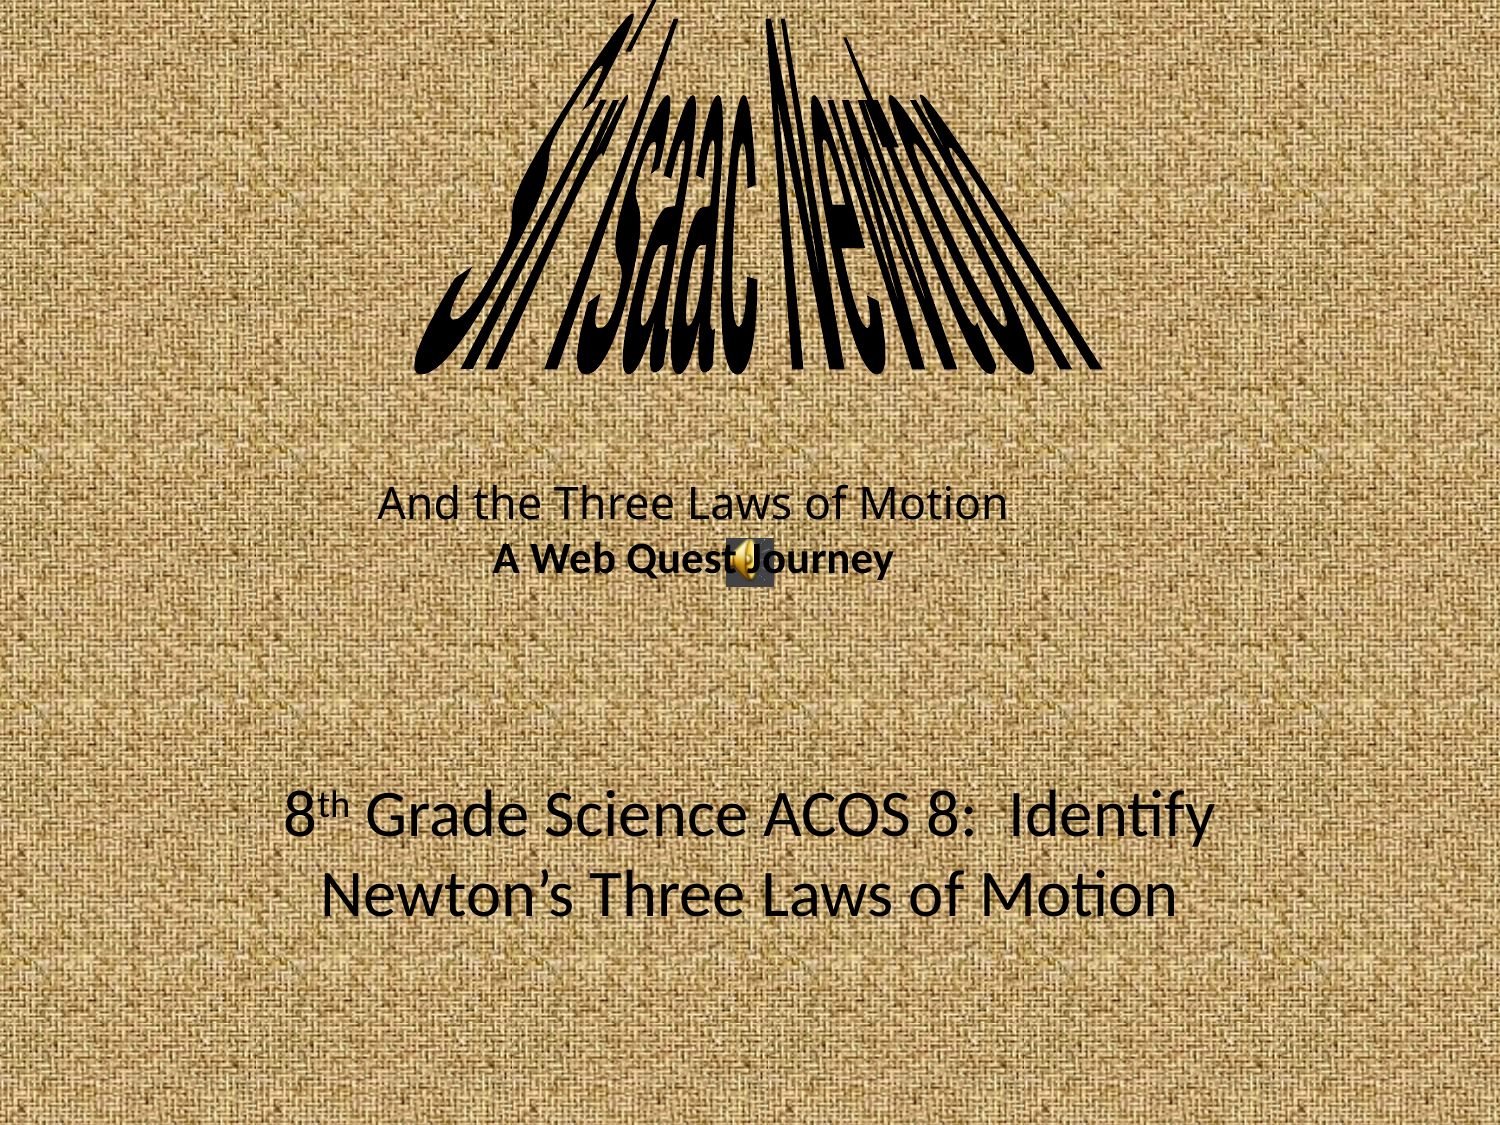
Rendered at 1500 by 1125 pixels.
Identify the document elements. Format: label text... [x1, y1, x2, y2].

picture [0, 0, 1500, 1125]
subtitle 8th Grade Science ACOS 8: Identify Newton’s Three Laws of Motion [225, 762, 1275, 1025]
picture [724, 537, 776, 588]
title And the Three Laws of Motion A Web Quest Journey [0, 412, 1388, 591]
